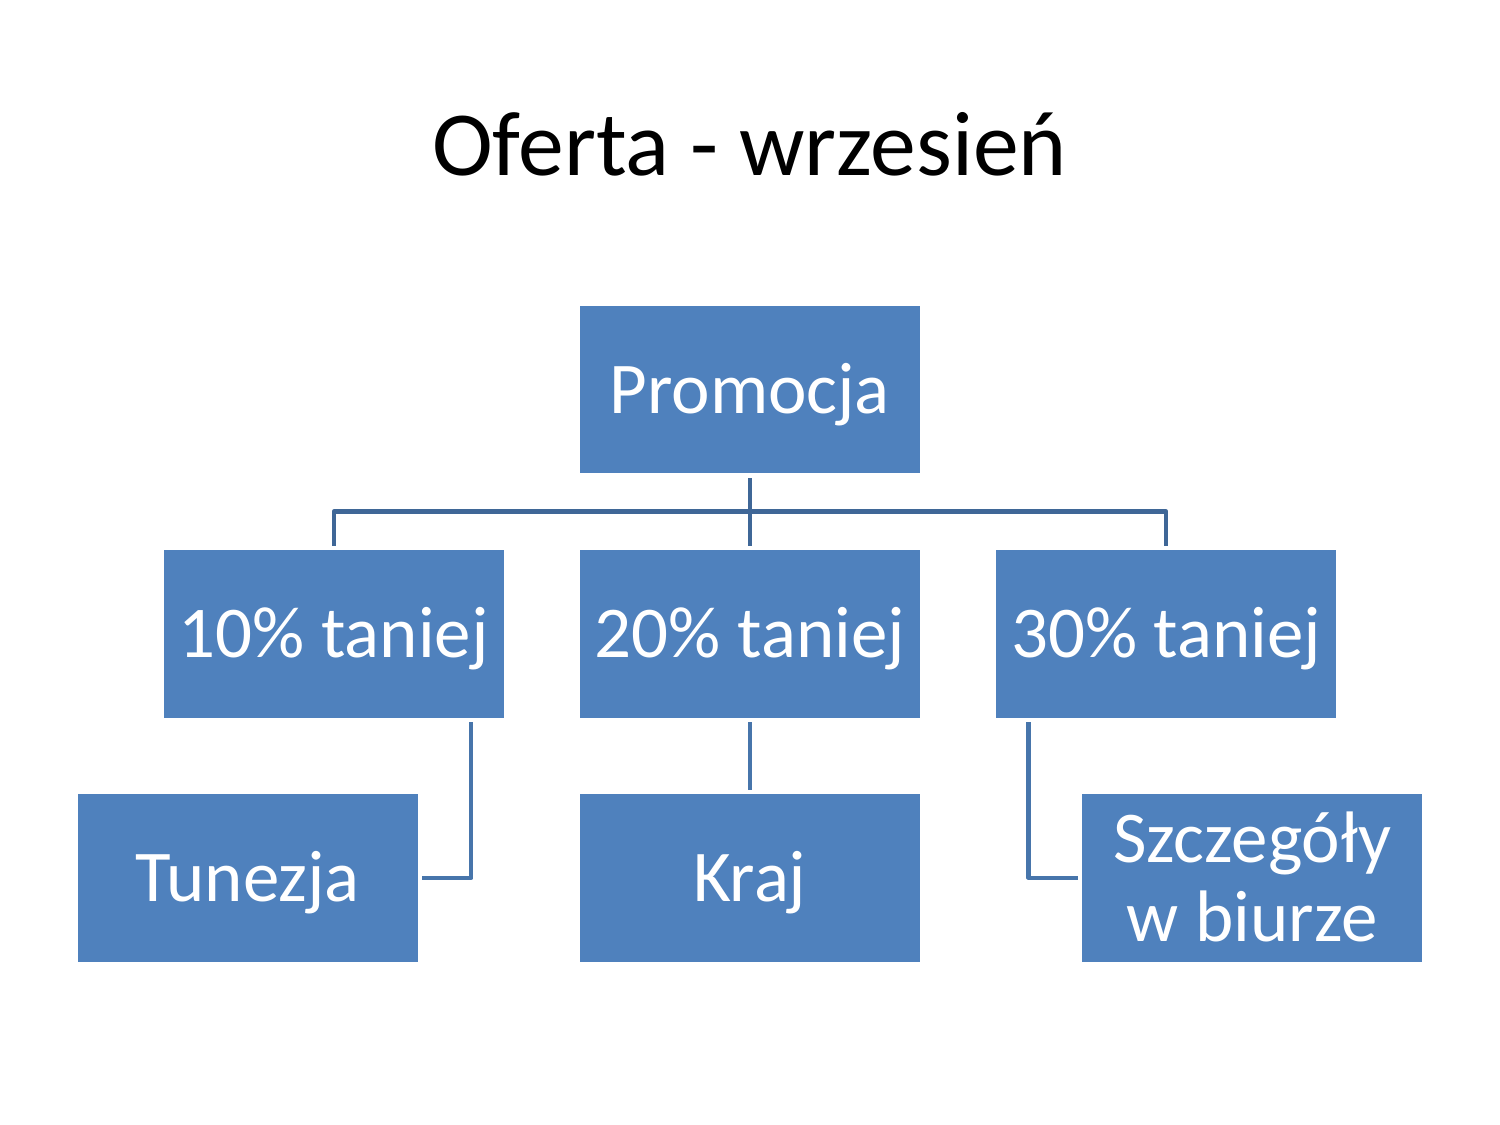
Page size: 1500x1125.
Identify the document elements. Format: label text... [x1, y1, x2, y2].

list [74, 262, 1426, 1006]
title Oferta - wrzesień [75, 45, 1425, 233]
